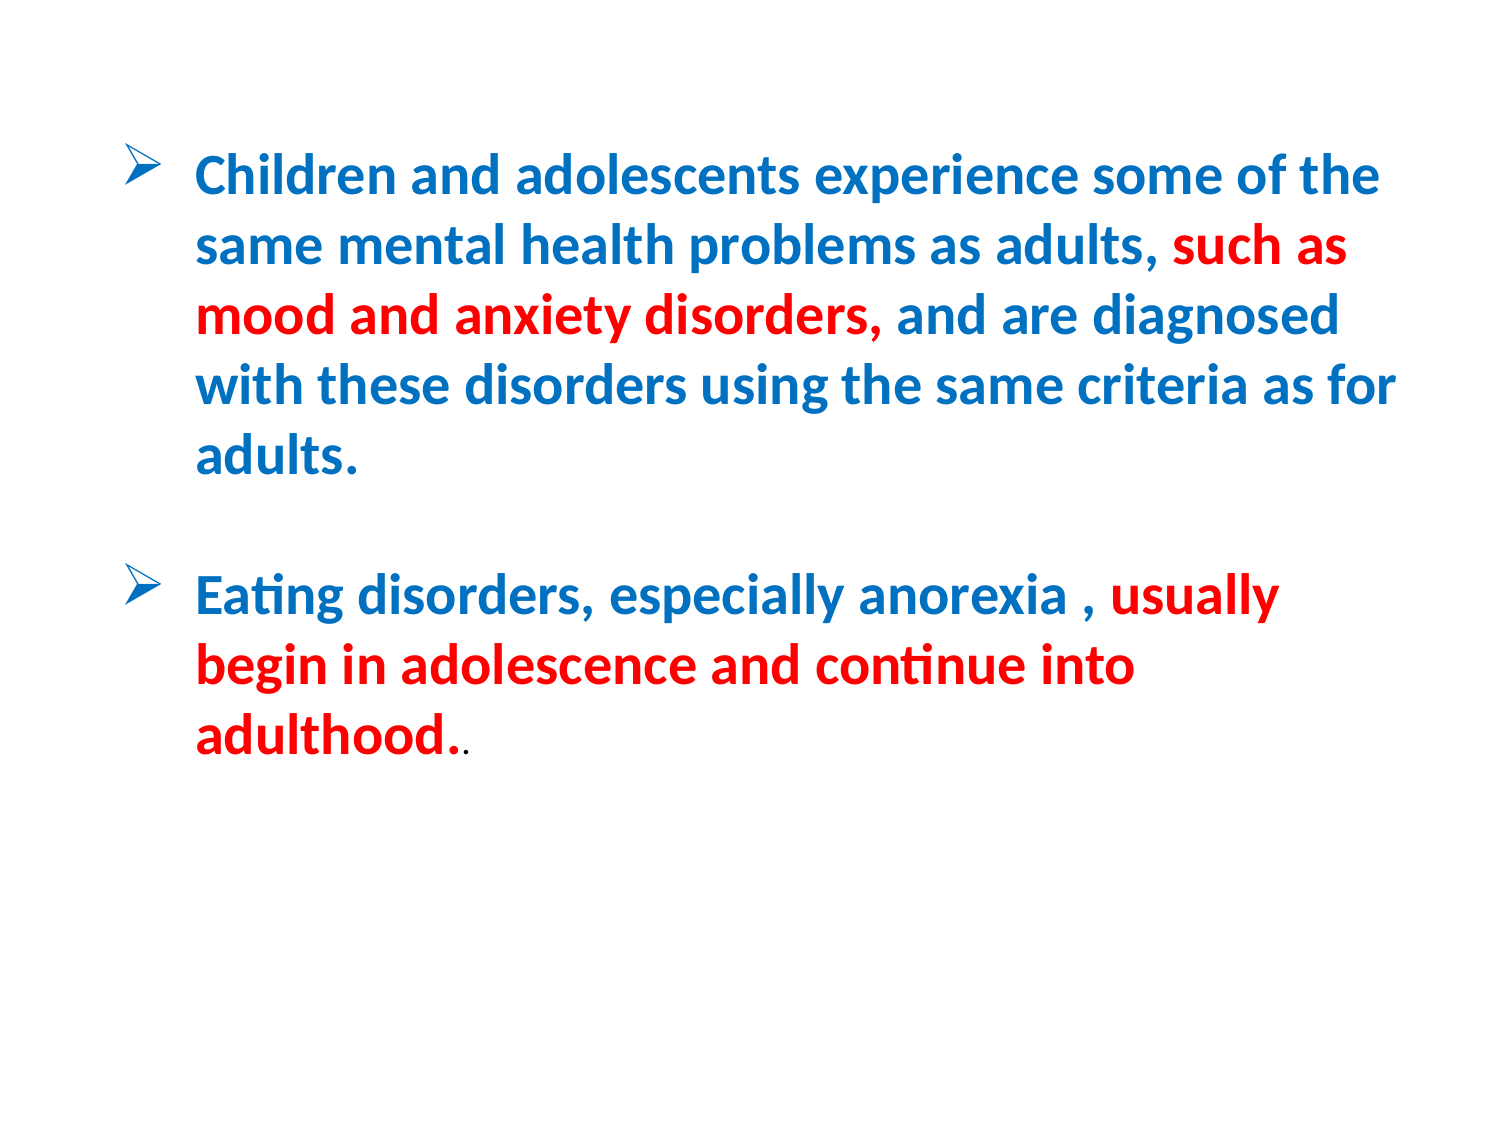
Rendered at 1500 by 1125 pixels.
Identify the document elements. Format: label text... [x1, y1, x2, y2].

text_box Children and adolescents experience some of the same mental health problems as adults, such as mood and anxiety disorders, and are diagnosed with these disorders using the same criteria as for adults. Eating disorders, especially anorexia , usually begin in adolescence and continue into adulthood.. [105, 128, 1430, 774]
